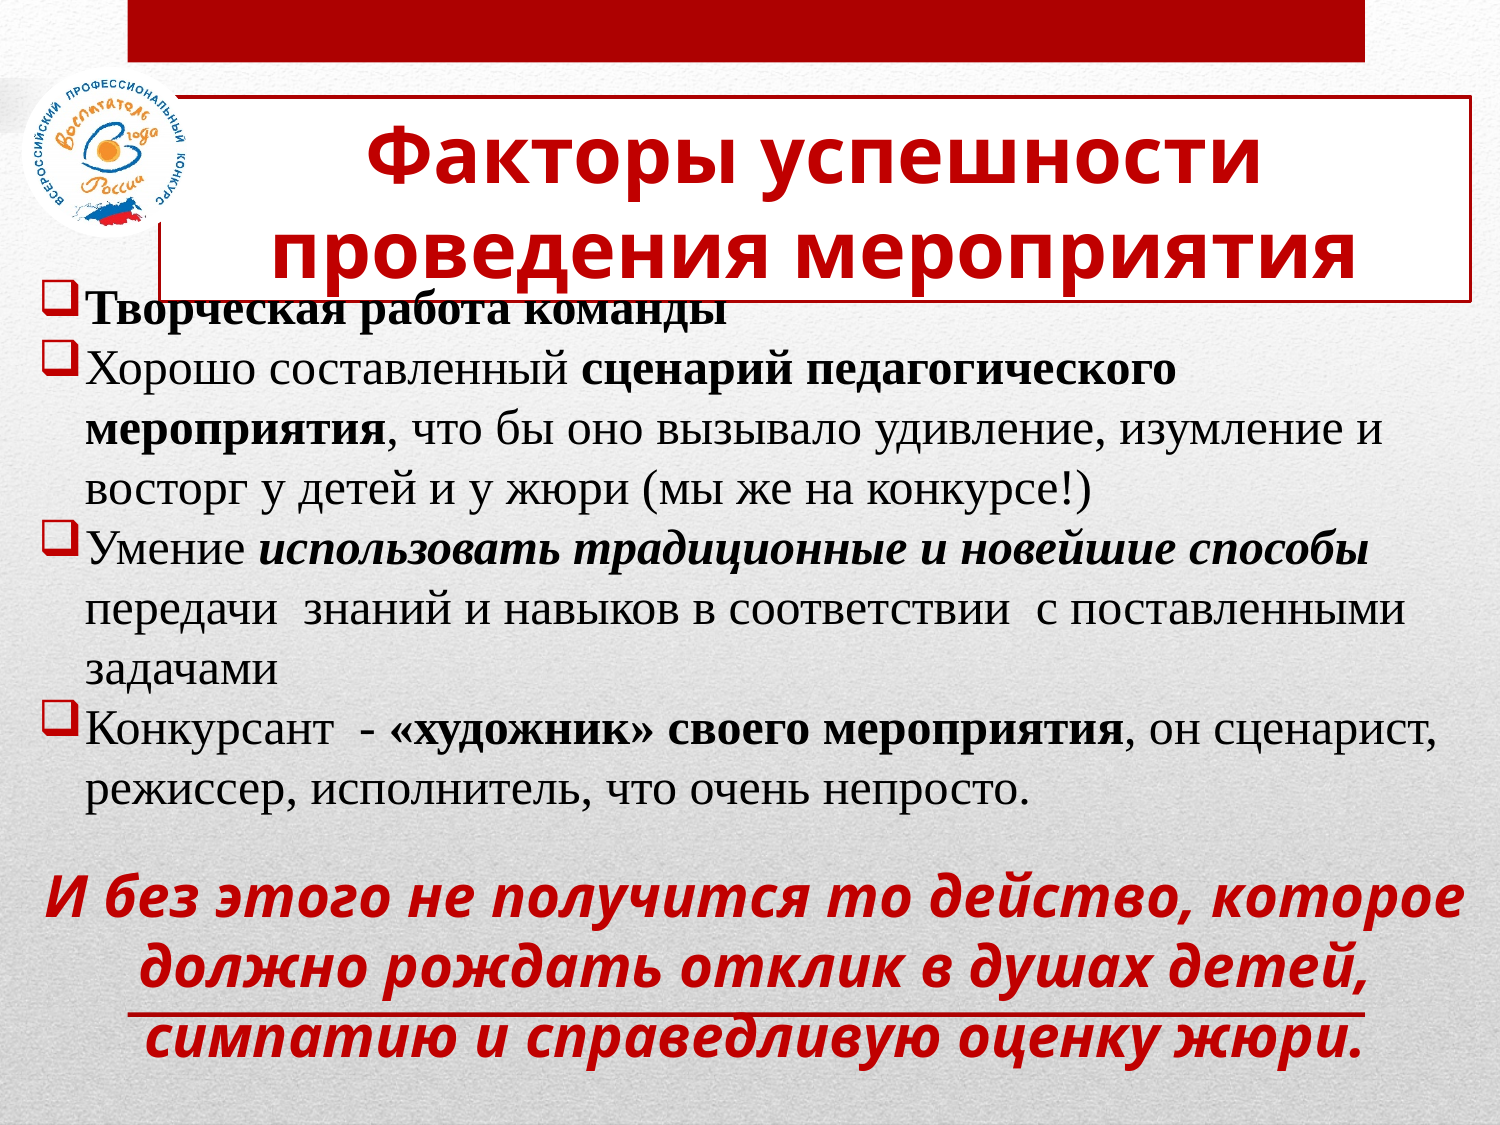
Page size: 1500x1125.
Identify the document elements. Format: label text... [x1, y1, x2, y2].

text_box [257, 58, 1448, 95]
picture [26, 71, 193, 234]
text_box Факторы успешности проведения мероприятия [158, 95, 1472, 266]
text_box Творческая работа команды Хорошо составленный сценарий педагогического мероприятия, что бы оно вызывало удивление, изумление и восторг у детей и у жюри (мы же на конкурсе!) Умение использовать традиционные и новейшие способы передачи знаний и навыков в соответствии с поставленными задачами Конкурсант - «художник» своего мероприятия, он сценарист, режиссер, исполнитель, что очень непросто. И без этого не получится то действо, которое должно рождать отклик в душах детей, симпатию и справедливую оценку жюри. [23, 266, 1489, 1125]
